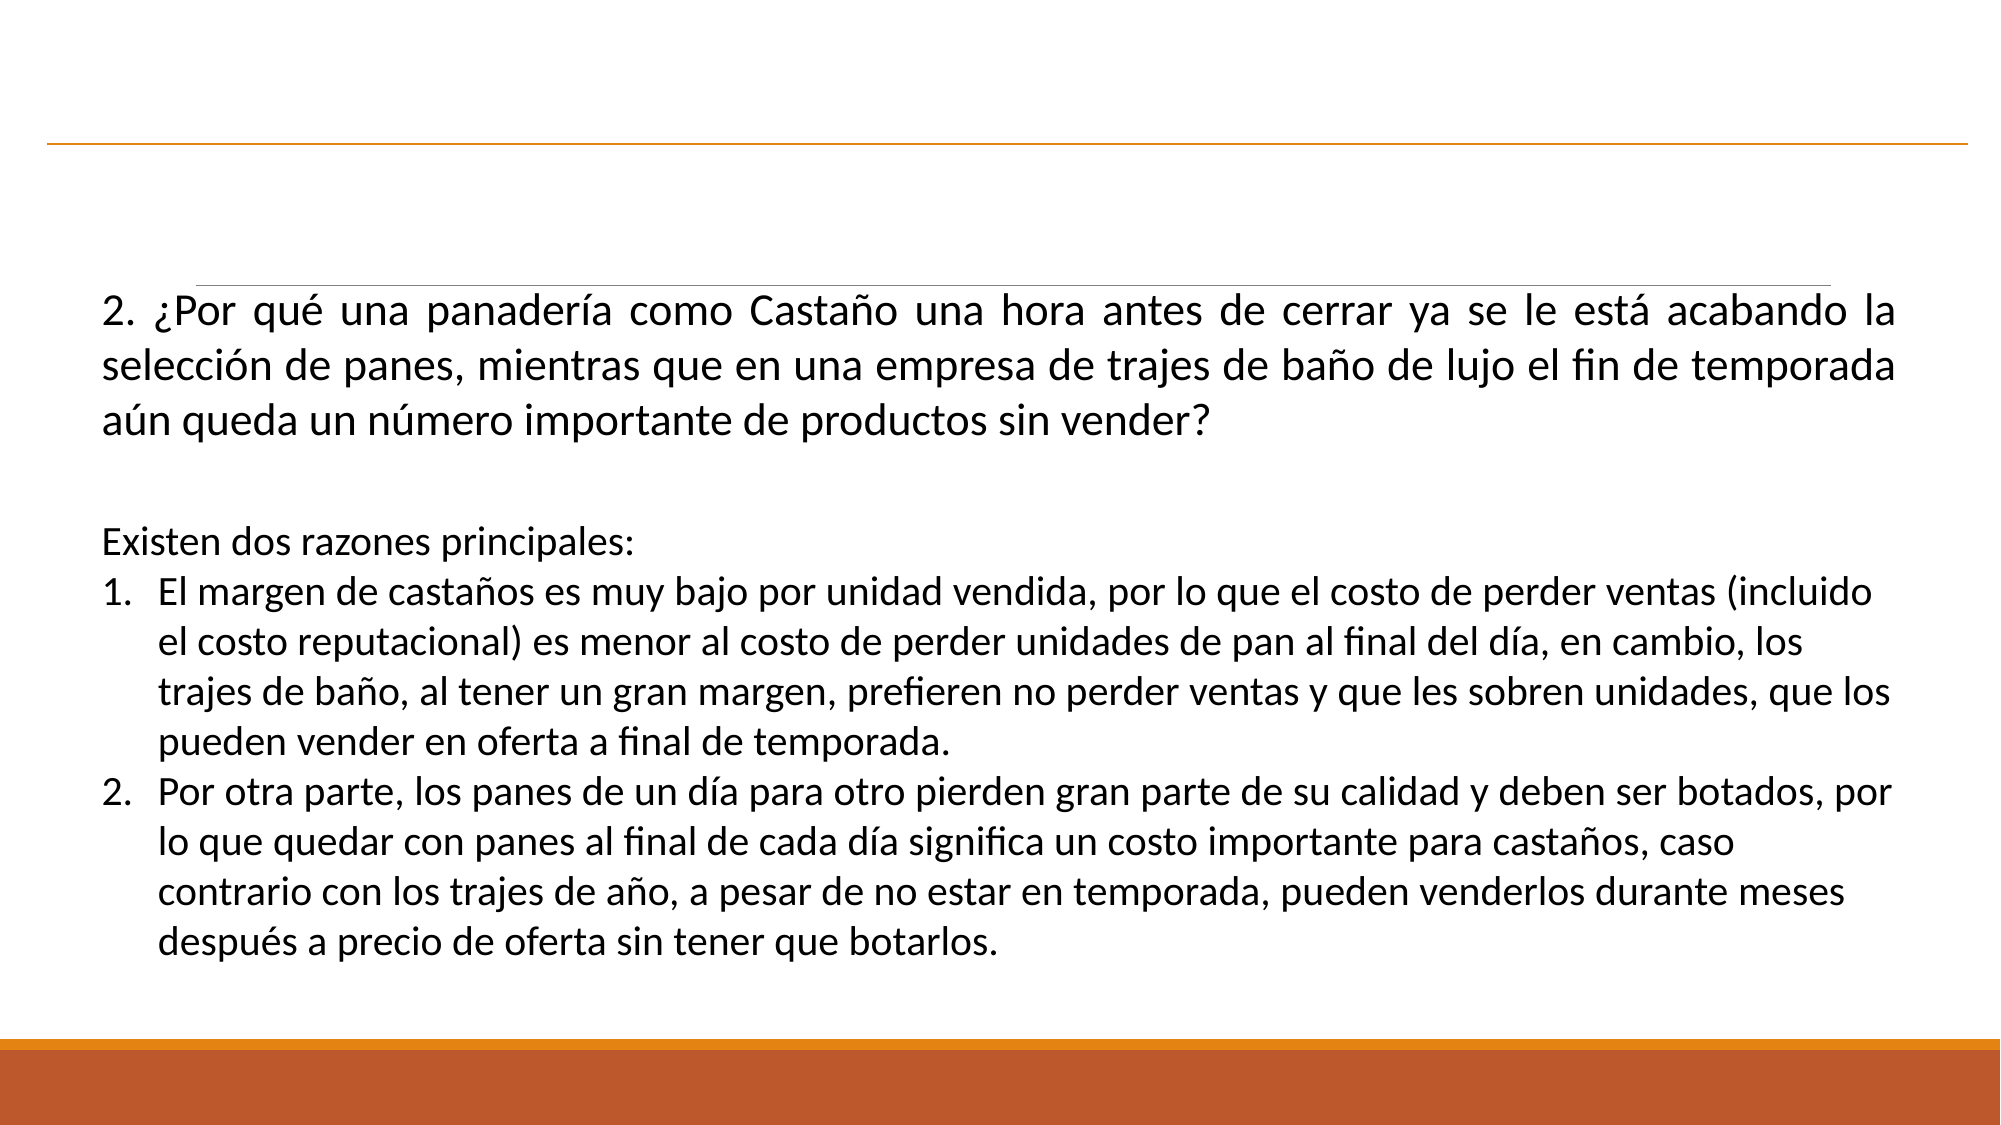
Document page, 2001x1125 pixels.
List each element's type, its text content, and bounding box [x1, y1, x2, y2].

text_box 2. ¿Por qué una panadería como Castaño una hora antes de cerrar ya se le está acabando la selección de panes, mientras que en una empresa de trajes de baño de lujo el fin de temporada aún queda un número importante de productos sin vender? [86, 271, 325, 452]
text_box Existen dos razones principales: El margen de castaños es muy bajo por unidad vendida, por lo que el costo de perder ventas (incluido el costo reputacional) es menor al costo de perder unidades de pan al final del día, en cambio, los trajes de baño, al tener un gran margen, prefieren no perder ventas y que les sobren unidades, que los pueden vender en oferta a final de temporada. Por otra parte, los panes de un día para otro pierden gran parte de su calidad y deben ser botados, por lo que quedar con panes al final de cada día significa un costo importante para castaños, caso contrario con los trajes de año, a pesar de no estar en temporada, pueden venderlos durante meses después a precio de oferta sin tener que botarlos. [86, 506, 1914, 972]
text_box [327, 0, 1688, 824]
text_box 2. ¿Por qué una panadería como Castaño una hora antes de cerrar ya se le está acabando la selección de panes, mientras que en una empresa de trajes de baño de lujo el fin de temporada aún queda un número importante de productos sin vender? [1694, 271, 1914, 452]
